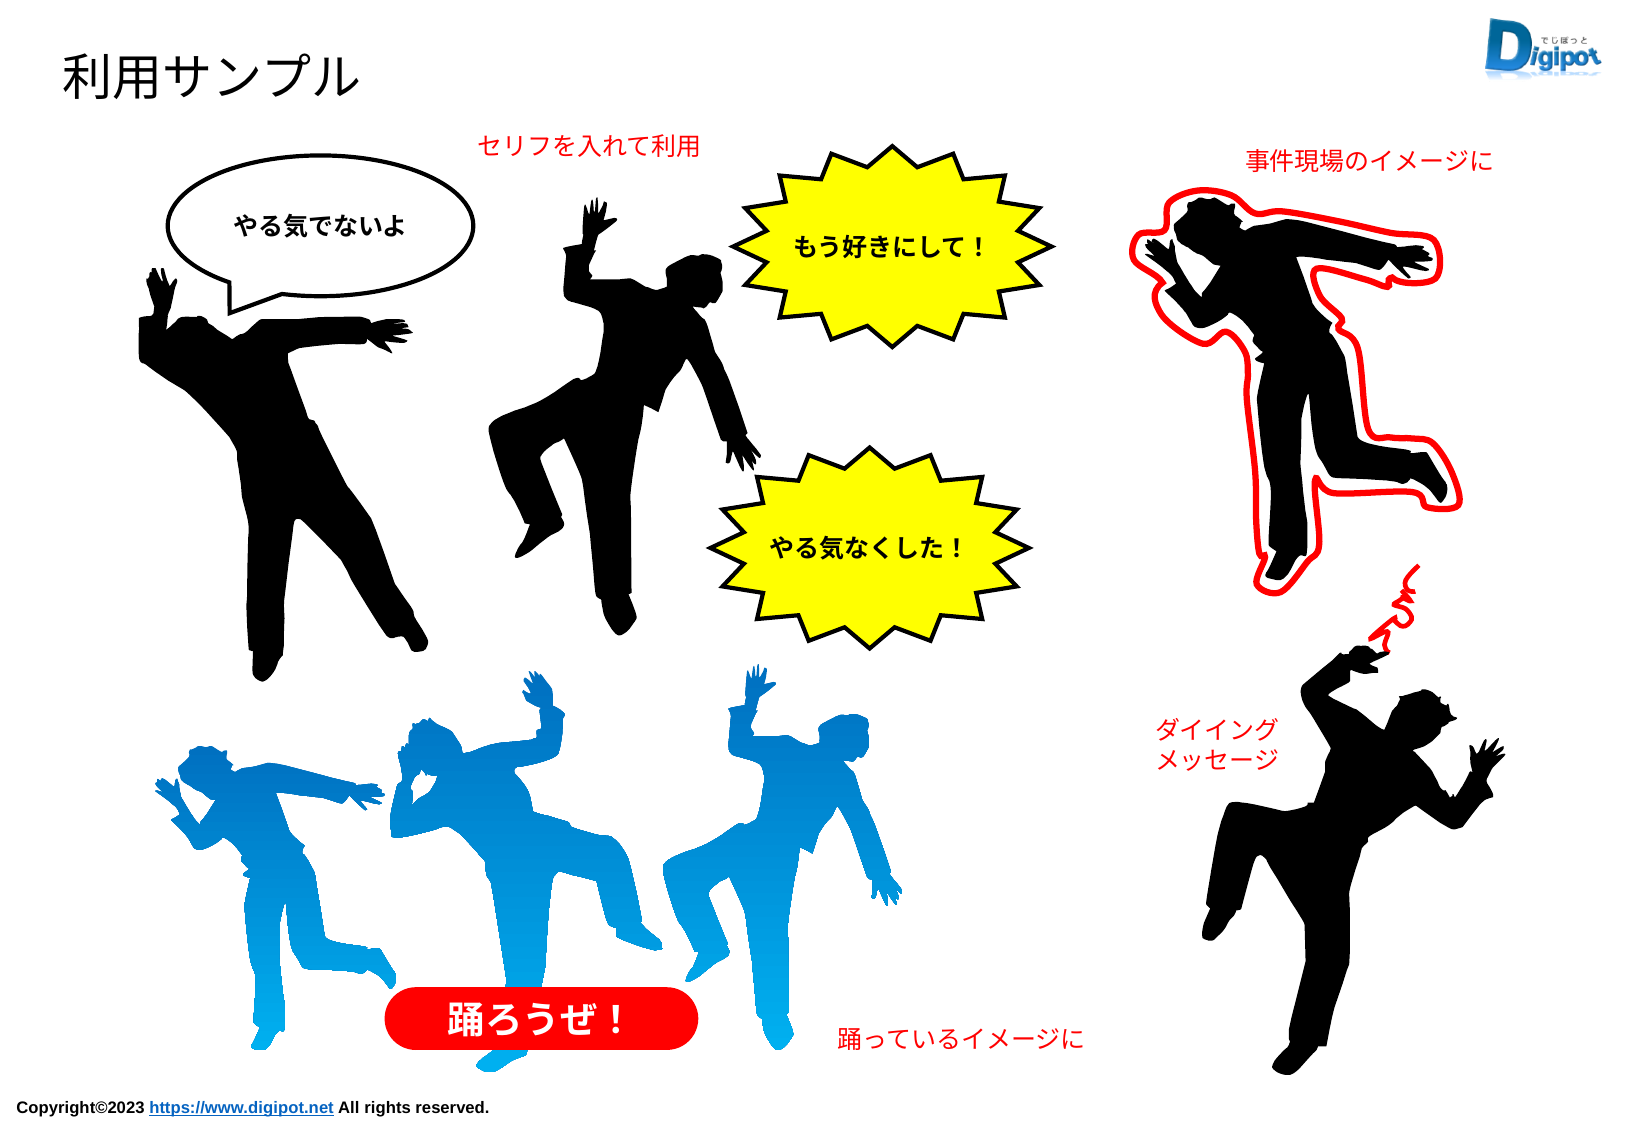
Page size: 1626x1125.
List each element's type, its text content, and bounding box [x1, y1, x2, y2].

text_box セリフを入れて利用 [462, 123, 717, 169]
text_box 事件現場のイメージに [1230, 138, 1510, 183]
text_box [476, 1052, 527, 1073]
text_box [1202, 645, 1506, 1075]
text_box [1131, 189, 1461, 595]
text_box [155, 745, 397, 1051]
text_box 踊っているイメージに [823, 1015, 1102, 1061]
text_box ダイイング メッセージ [1140, 706, 1295, 782]
text_box [488, 197, 761, 636]
text_box 利用サンプル [47, 38, 377, 113]
text_box やる気なくした！ [708, 446, 1032, 650]
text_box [1377, 569, 1427, 653]
text_box [662, 664, 903, 1051]
text_box もう好きにして！ [730, 144, 1054, 349]
text_box [138, 268, 429, 682]
text_box 踊ろうぜ！ [383, 986, 700, 1052]
text_box [389, 670, 663, 986]
picture [1485, 18, 1602, 82]
text_box やる気でないよ [166, 154, 475, 315]
